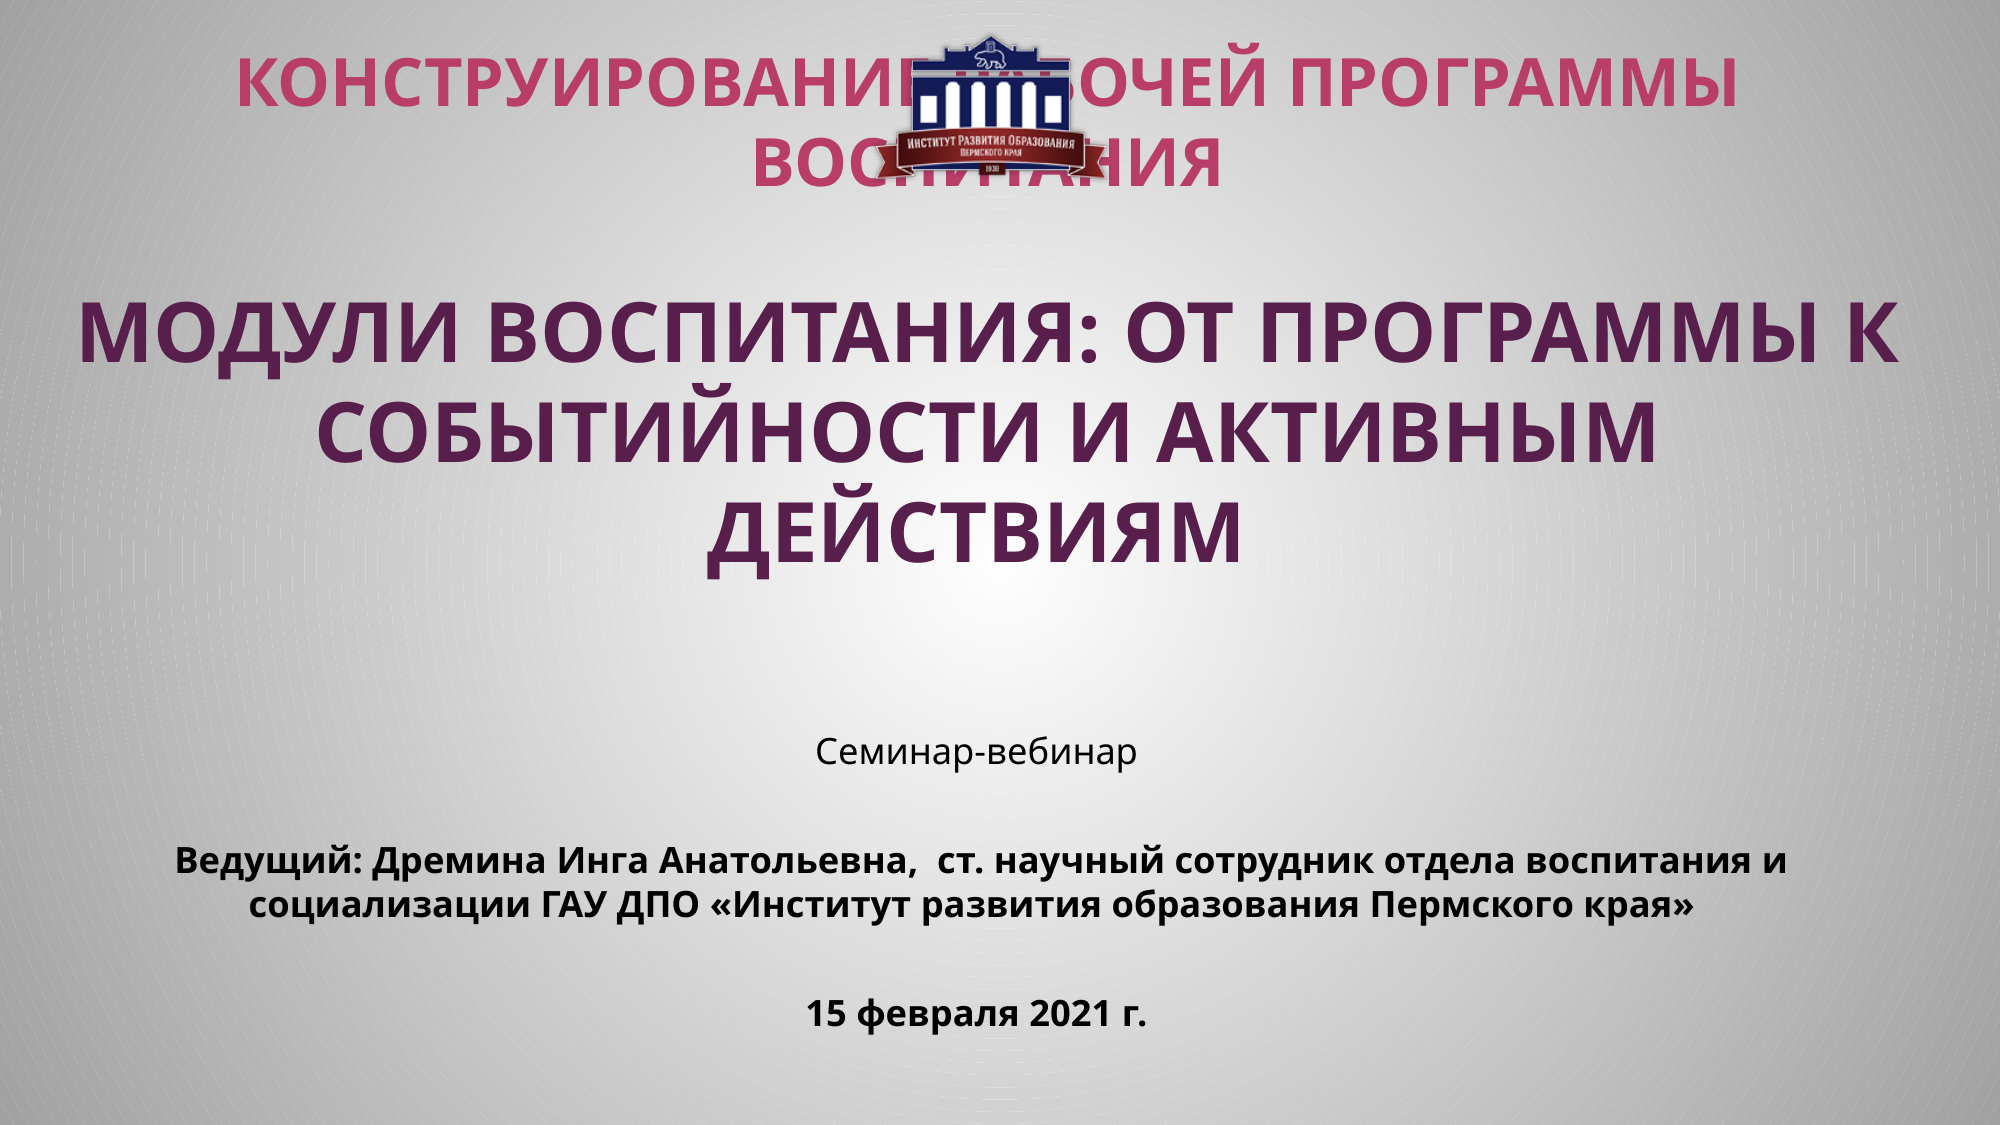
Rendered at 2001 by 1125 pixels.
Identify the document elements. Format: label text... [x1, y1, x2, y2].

picture [869, 29, 1113, 185]
title Конструирование рабочей программы воспитания Модули воспитания: от программы к событийности и активным действиям [45, 214, 1931, 680]
subtitle Семинар-вебинар Ведущий: Дремина Инга Анатольевна, ст. научный сотрудник отдела воспитания и социализации ГАУ ДПО «Институт развития образования Пермского края» 15 февраля 2021 г. [111, 728, 1852, 1091]
